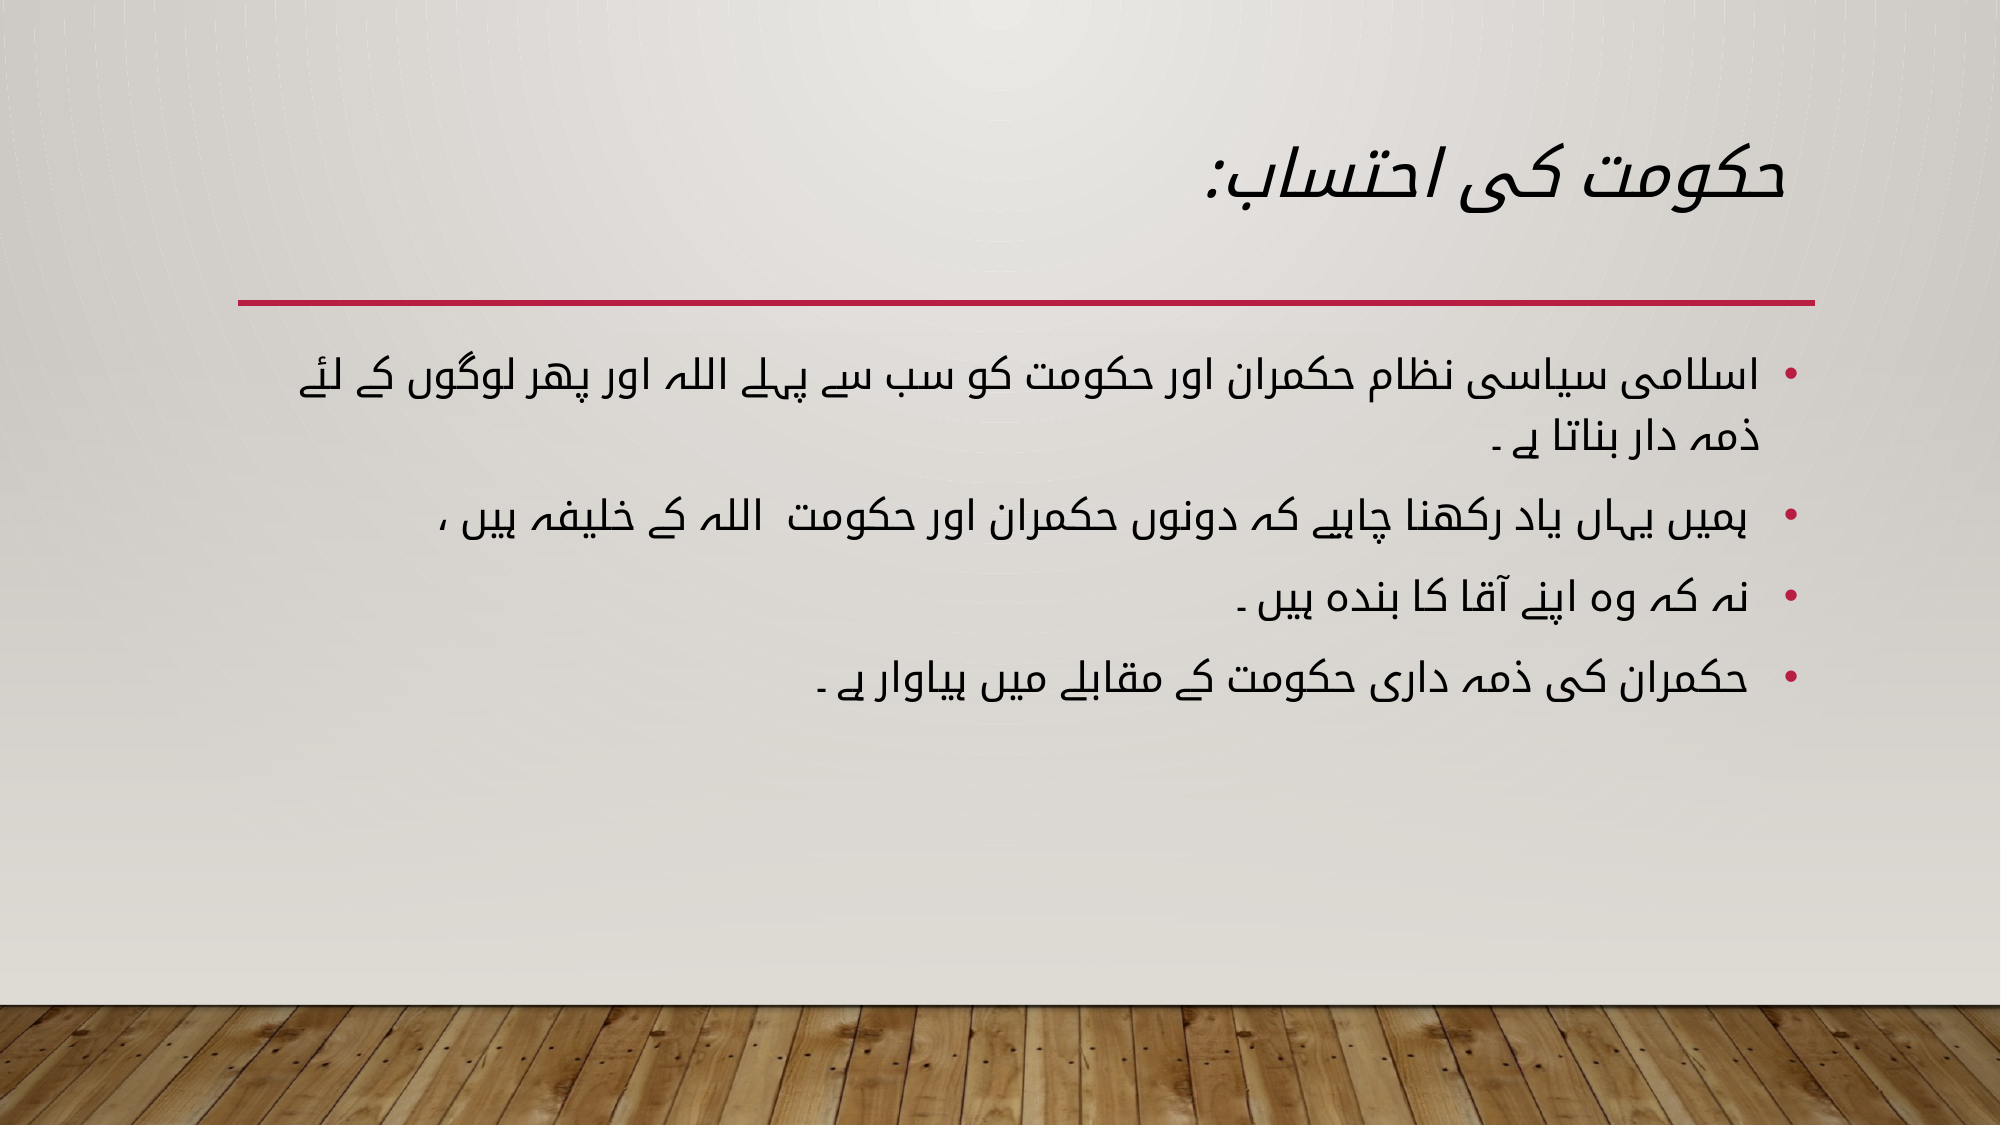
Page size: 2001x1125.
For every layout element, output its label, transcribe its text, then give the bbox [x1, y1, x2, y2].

picture [0, 1005, 2000, 1125]
title حکومت کی احتساب: [238, 131, 1814, 305]
list اسلامی سیاسی نظام حکمران اور حکومت کو سب سے پہلے اللہ اور پھر لوگوں کے لئے ذمہ دار بناتا ہے ۔ ہمیں یہاں یاد رکھنا چاہیے کہ دونوں حکمران اور حکومت اللہ کے خلیفہ ہیں ، نہ کہ وہ اپنے آقا کا بندہ ہیں ۔ حکمران کی ذمہ داری حکومت کے مقابلے میں ہیاوار ہے ۔ [238, 330, 1814, 897]
